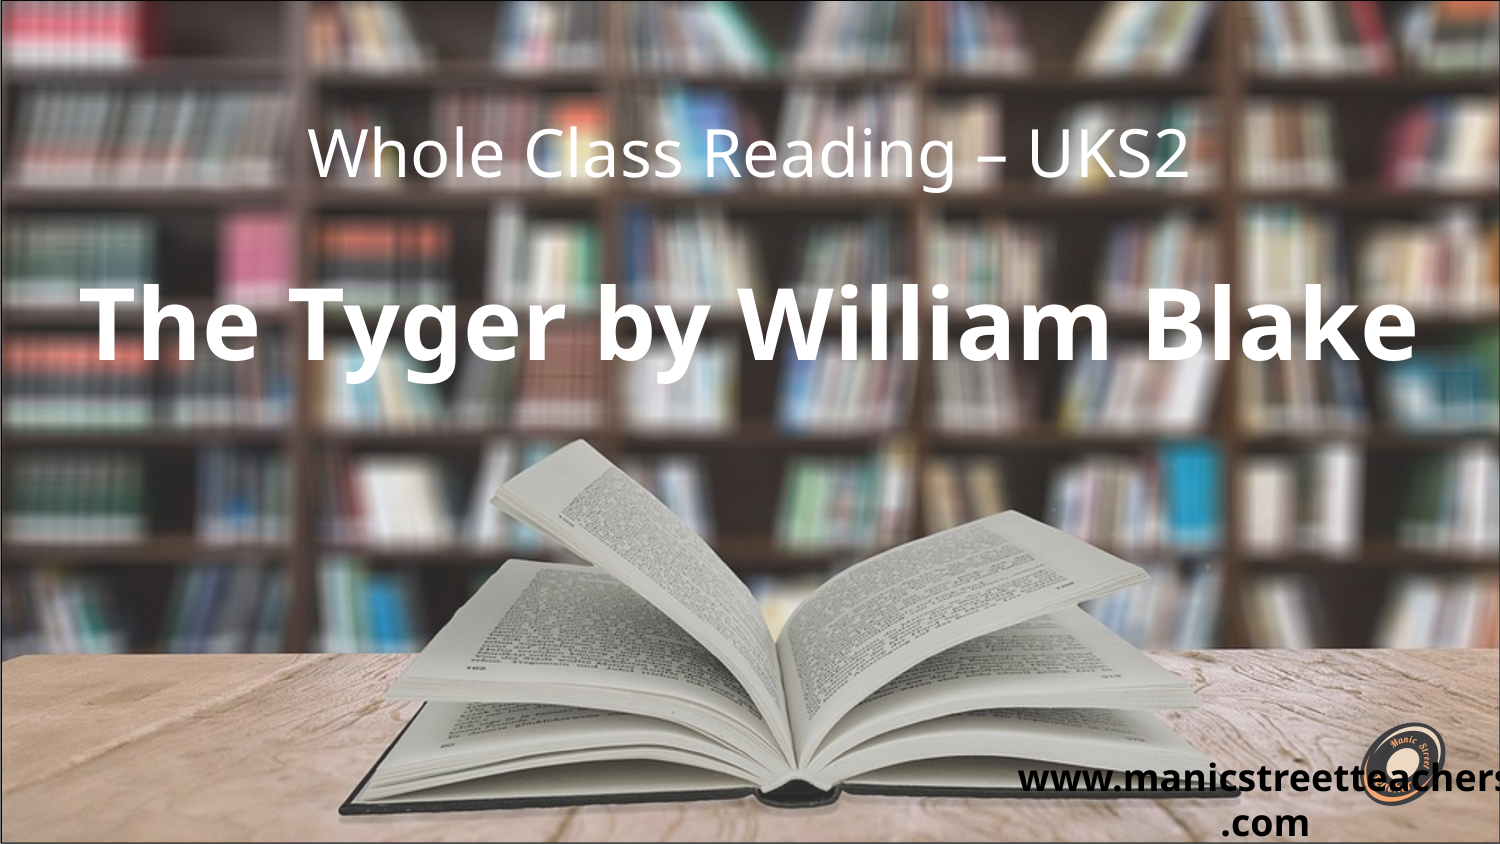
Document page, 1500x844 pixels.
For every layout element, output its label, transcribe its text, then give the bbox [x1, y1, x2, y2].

text_box www.manicstreetteachers.com [997, 789, 1500, 844]
text_box Whole Class Reading – UKS2 The Tyger by William Blake [54, 25, 1446, 396]
picture [0, 0, 1500, 844]
